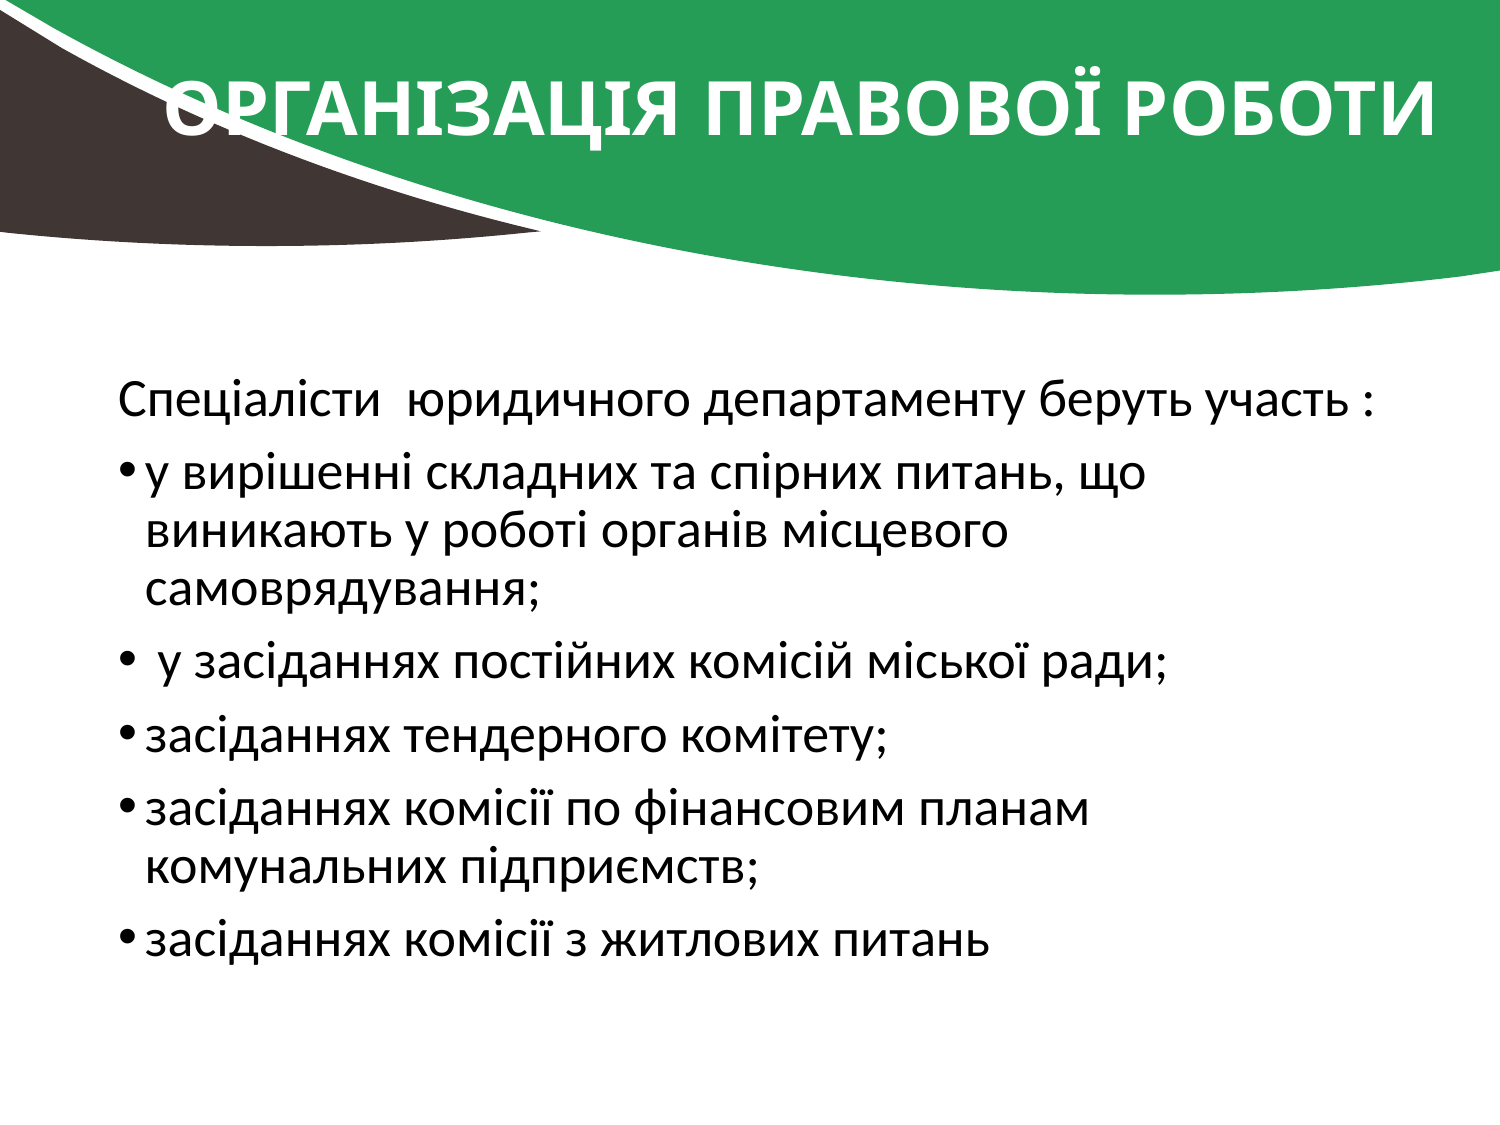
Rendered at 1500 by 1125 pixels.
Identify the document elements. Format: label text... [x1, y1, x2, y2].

list Спеціалісти юридичного департаменту беруть участь : у вирішенні складних та спірних питань, що виникають у роботі органів місцевого самоврядування; у засіданнях постійних комісій міської ради; засіданнях тендерного комітету; засіданнях комісії по фінансовим планам комунальних підприємств; засіданнях комісії з житлових питань [103, 361, 1397, 1014]
title ОРГАНІЗАЦІЯ ПРАВОВОЇ РОБОТИ [103, 2, 1500, 220]
